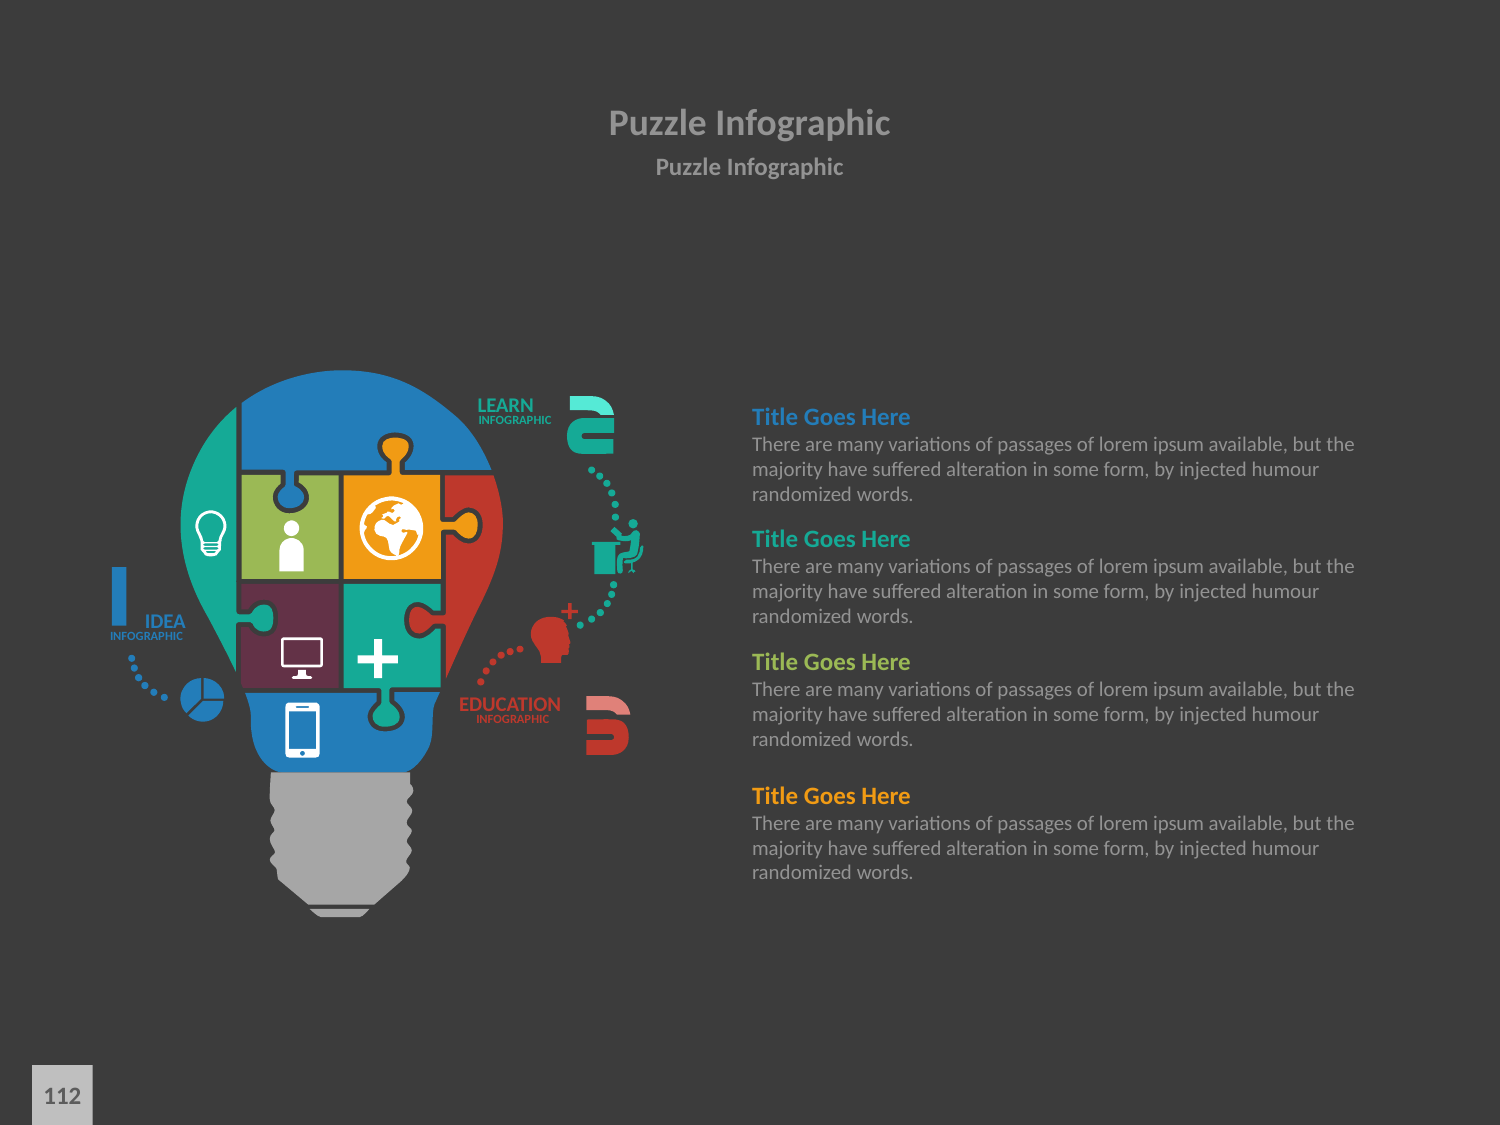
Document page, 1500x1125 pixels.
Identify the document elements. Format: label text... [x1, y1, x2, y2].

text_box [180, 681, 225, 724]
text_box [444, 683, 608, 734]
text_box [344, 516, 478, 580]
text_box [95, 600, 221, 652]
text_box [591, 518, 644, 575]
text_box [160, 406, 274, 673]
text_box Title Goes Here There are many variations of passages of lorem ipsum available, but the majority have suffered alteration in some form, by injected humour randomized words. [737, 771, 1428, 892]
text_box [343, 583, 441, 727]
title Puzzle Infographic [287, 91, 1213, 150]
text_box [576, 580, 618, 629]
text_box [587, 466, 620, 521]
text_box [530, 602, 579, 664]
list Puzzle Infographic [412, 149, 1088, 183]
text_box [127, 659, 168, 702]
text_box Title Goes Here There are many variations of passages of lorem ipsum available, but the majority have suffered alteration in some form, by injected humour randomized words. [737, 515, 1428, 635]
text_box Title Goes Here There are many variations of passages of lorem ipsum available, but the majority have suffered alteration in some form, by injected humour randomized words. [737, 393, 1428, 513]
text_box [111, 567, 127, 598]
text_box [244, 691, 441, 773]
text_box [241, 515, 339, 580]
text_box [586, 695, 631, 755]
text_box [445, 483, 503, 679]
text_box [241, 369, 492, 509]
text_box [566, 395, 615, 455]
text_box Title Goes Here There are many variations of passages of lorem ipsum available, but the majority have suffered alteration in some form, by injected humour randomized words. [737, 638, 1428, 758]
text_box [462, 383, 589, 435]
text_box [240, 587, 338, 689]
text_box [476, 645, 524, 682]
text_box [269, 772, 414, 918]
